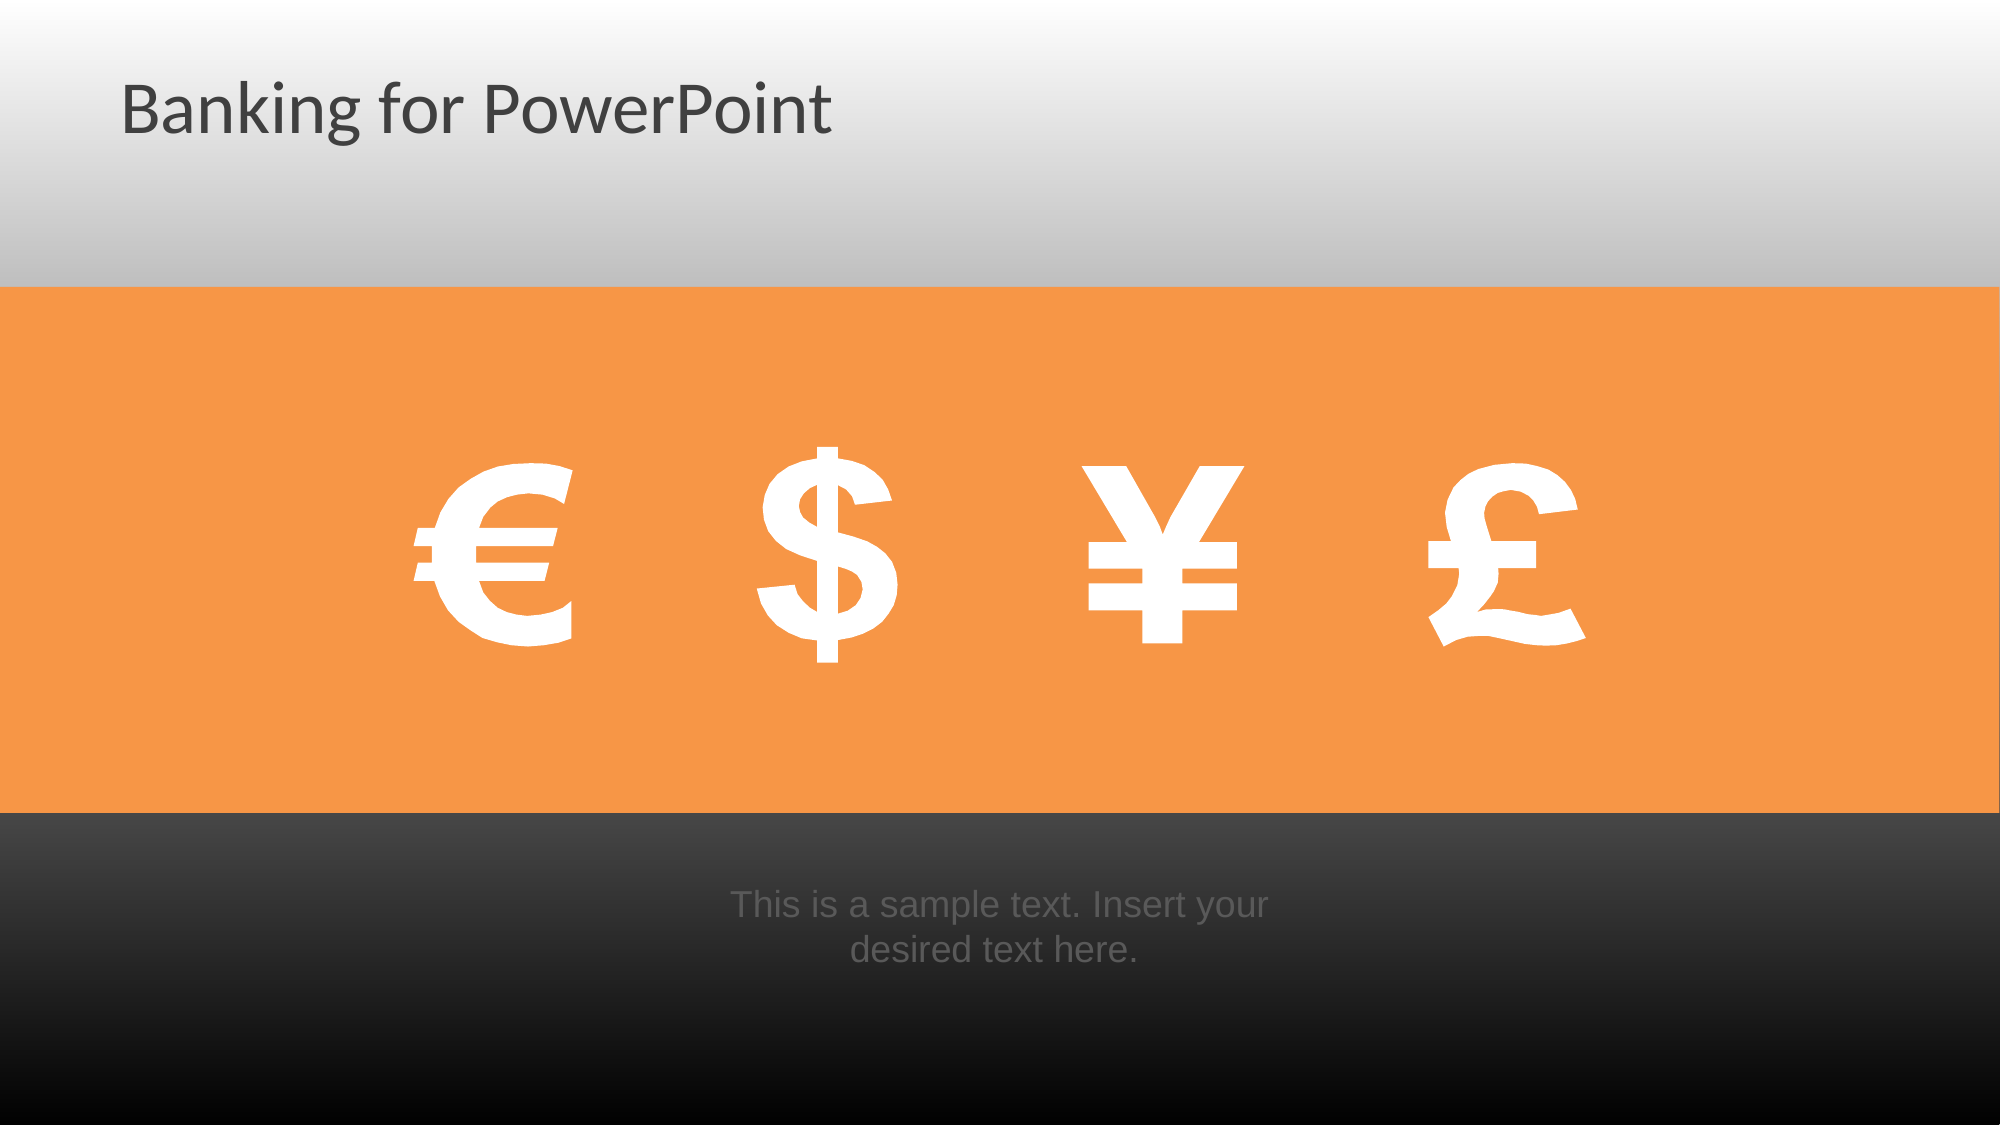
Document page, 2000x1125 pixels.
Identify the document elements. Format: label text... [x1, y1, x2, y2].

text_box [756, 446, 898, 663]
text_box [1428, 463, 1586, 647]
text_box [0, 285, 2000, 815]
text_box [413, 463, 573, 647]
title Banking for PowerPoint [99, 45, 1900, 162]
text_box This is a sample text. Insert your desired text here. [703, 872, 1296, 978]
text_box [1081, 466, 1245, 644]
